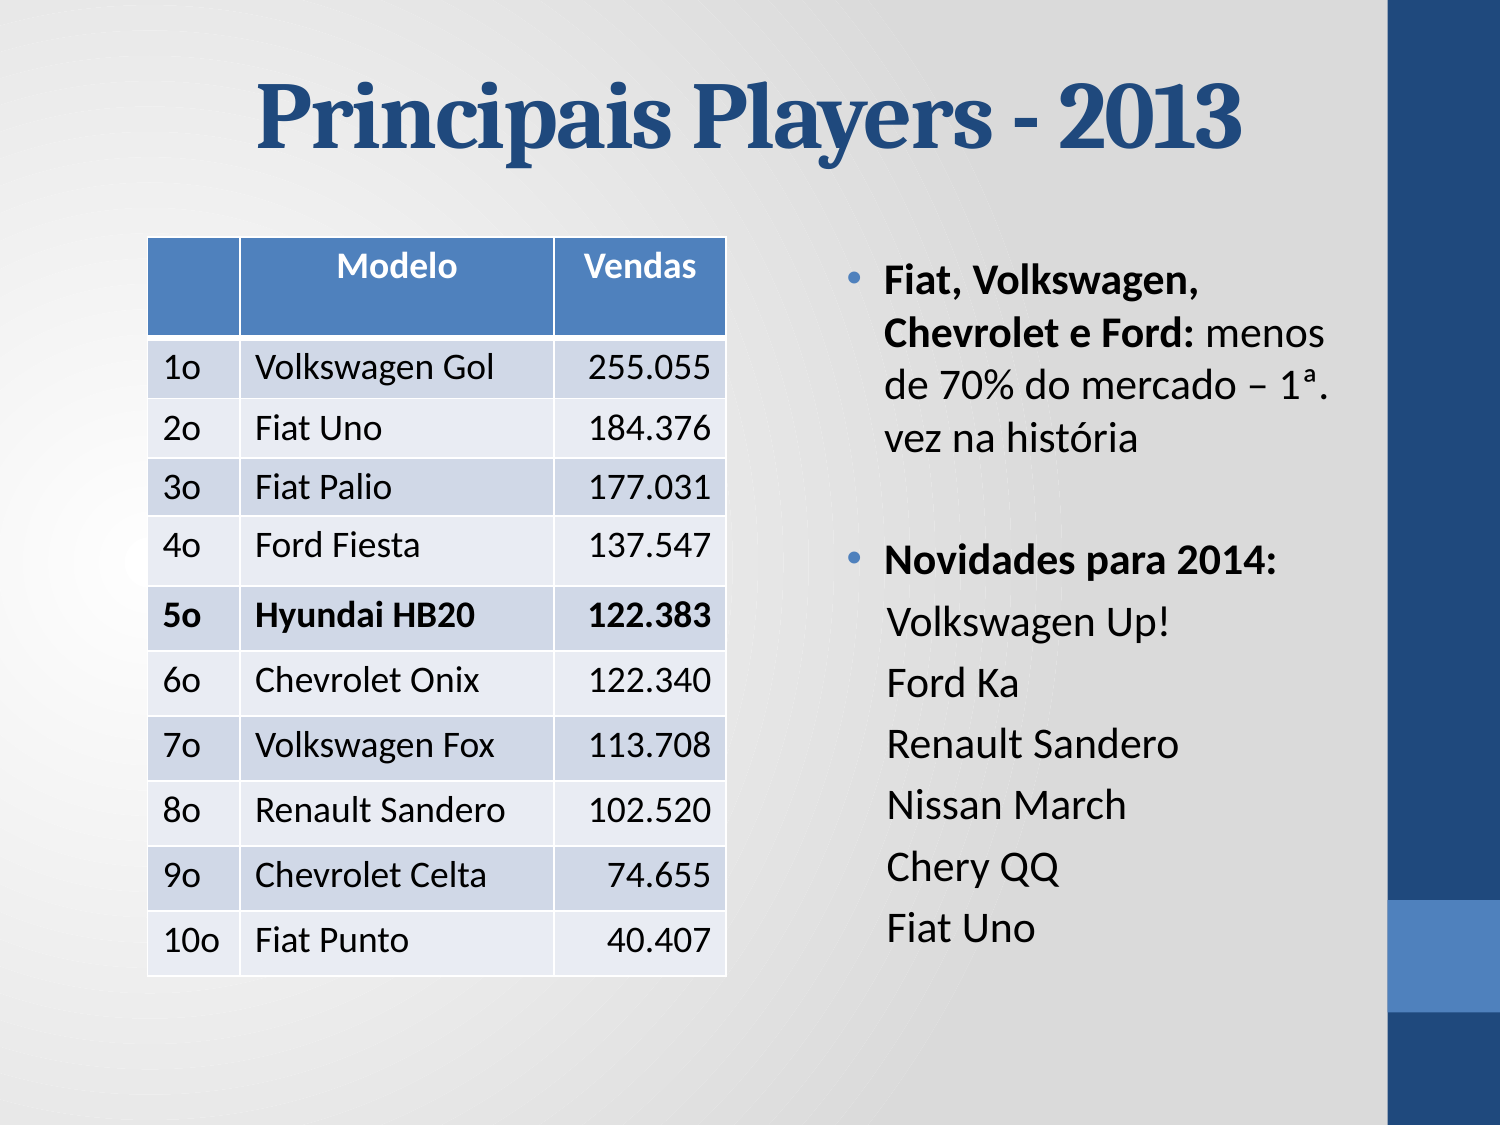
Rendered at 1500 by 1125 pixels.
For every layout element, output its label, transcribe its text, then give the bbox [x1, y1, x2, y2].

title Principais Players - 2013 [75, 0, 1425, 185]
table_cell Renault Sandero [241, 782, 553, 845]
table_cell 113.708 [555, 717, 725, 780]
table_cell 7o [148, 717, 239, 780]
table_cell 102.520 [555, 782, 725, 845]
table_cell 10o [148, 912, 239, 975]
table_cell 40.407 [555, 912, 725, 975]
table_cell 4o [148, 517, 239, 585]
table_cell 122.383 [555, 587, 725, 650]
table_header Vendas [555, 238, 725, 335]
table_cell Volkswagen Fox [241, 717, 553, 780]
table_cell Chevrolet Celta [241, 847, 553, 910]
table_cell Hyundai HB20 [241, 587, 553, 650]
table_cell Volkswagen Gol [241, 341, 553, 398]
table_header Modelo [241, 238, 553, 335]
text_box [166, 449, 1500, 525]
table_cell 6o [148, 652, 239, 715]
table_cell 8o [148, 782, 239, 845]
table_cell 137.547 [555, 525, 725, 585]
table_cell Fiat Punto [241, 912, 553, 975]
table_header [148, 238, 239, 335]
table_cell 5o [148, 587, 239, 650]
table_cell 74.655 [555, 847, 725, 910]
table_cell 255.055 [555, 341, 725, 398]
table_cell 1o [148, 341, 239, 398]
table_cell Ford Fiesta [241, 525, 553, 585]
table_cell 9o [148, 847, 239, 910]
table_cell 184.376 [555, 399, 725, 449]
table_cell Fiat Uno [241, 399, 553, 449]
table_cell 3o [148, 459, 166, 515]
table_cell 2o [148, 399, 239, 457]
table_cell Chevrolet Onix [241, 652, 553, 715]
list Fiat, Volkswagen, Chevrolet e Ford: menos de 70% do mercado – 1ª. vez na história Novidades para 2014: Volkswagen Up! Ford Ka Renault Sandero Nissan March Chery QQ Fiat Uno [812, 525, 1353, 1047]
table_cell 122.340 [555, 652, 725, 715]
list Fiat, Volkswagen, Chevrolet e Ford: menos de 70% do mercado – 1ª. vez na história Novidades para 2014: Volkswagen Up! Ford Ka Renault Sandero Nissan March Chery QQ Fiat Uno [812, 243, 1353, 449]
